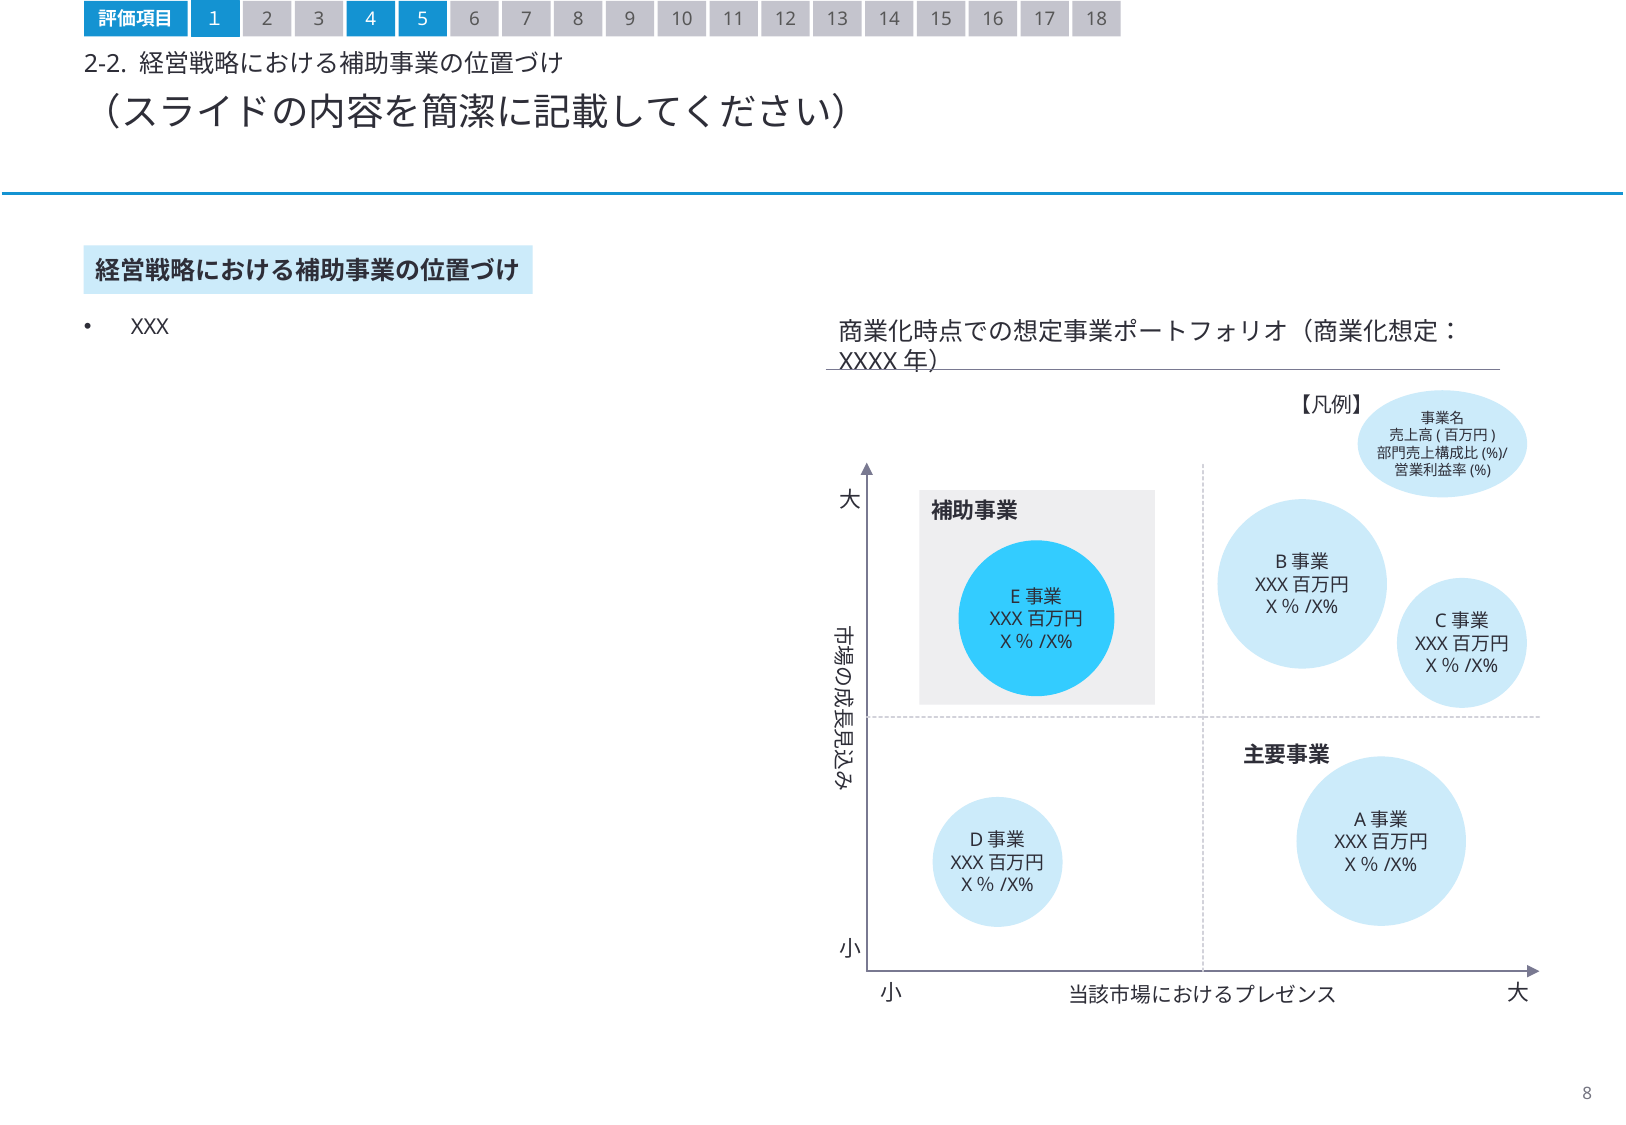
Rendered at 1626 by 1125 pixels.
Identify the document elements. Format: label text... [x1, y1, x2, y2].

text_box 経営戦略における補助事業の位置づけ [83, 244, 533, 295]
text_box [826, 318, 1539, 373]
list 2-2. 経営戦略における補助事業の位置づけ [84, 40, 1543, 82]
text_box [824, 378, 1540, 1015]
list （スライドの内容を簡潔に記載してください） [84, 83, 1543, 183]
text_box XXX [84, 302, 1543, 402]
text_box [83, 0, 1122, 37]
